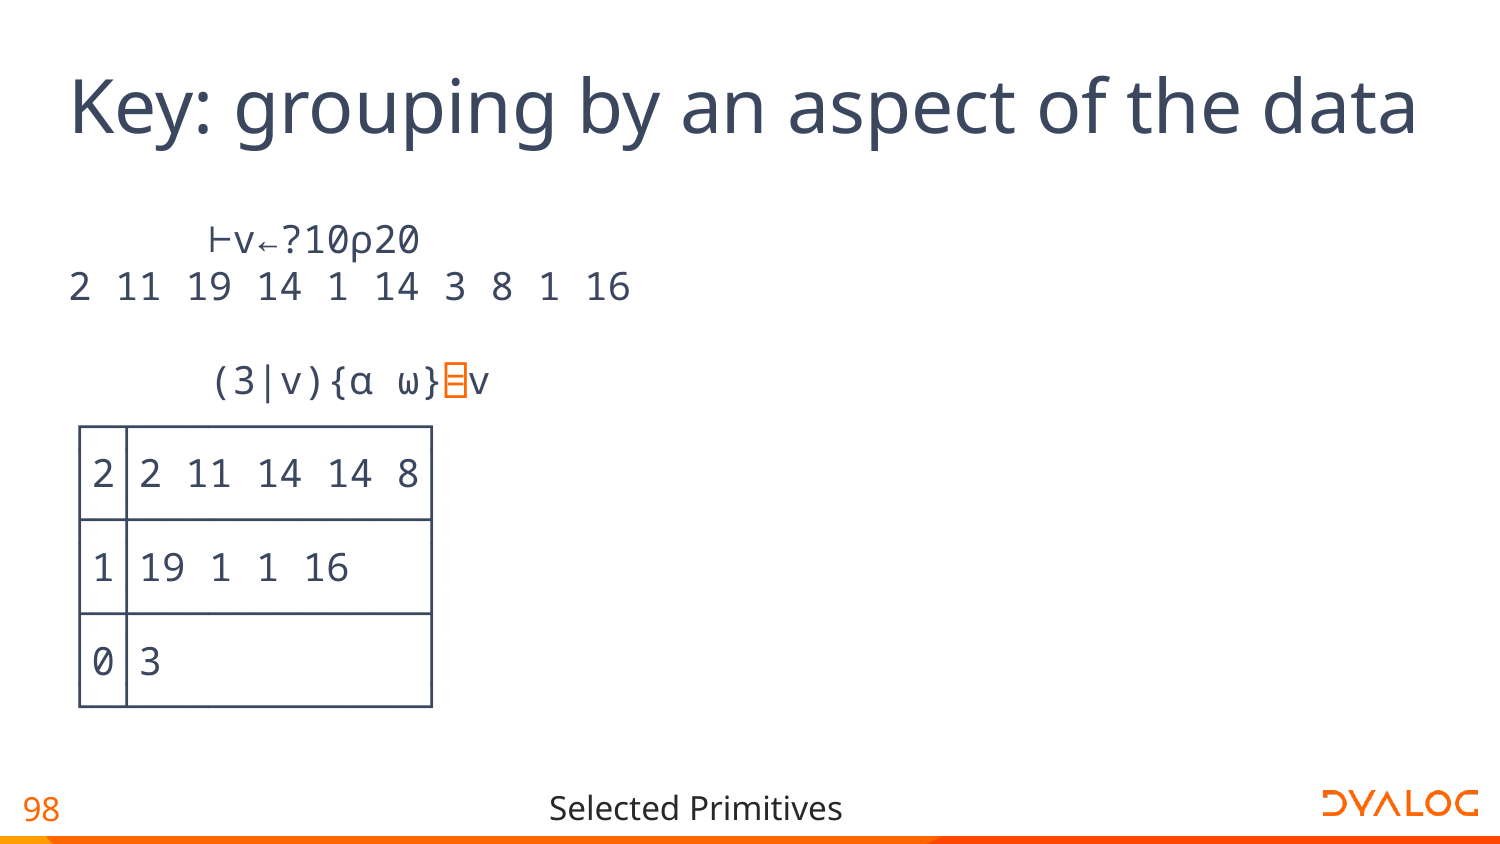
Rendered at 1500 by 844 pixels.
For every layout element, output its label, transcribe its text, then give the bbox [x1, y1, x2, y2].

picture [0, 836, 1500, 844]
title Key: grouping by an aspect of the data [53, 43, 1453, 157]
list ⊢v←?10⍴20 2 11 19 14 1 14 3 8 1 16 (3|v){⍺ ⍵}⌸v ┌─┬────────────┐ │2│2 11 14 14 8│ ├─┼────────────┤ │1│19 1 1 16 │ ├─┼────────────┤ │0│3 │ └─┴────────────┘ [53, 207, 1453, 740]
picture [1323, 790, 1478, 816]
